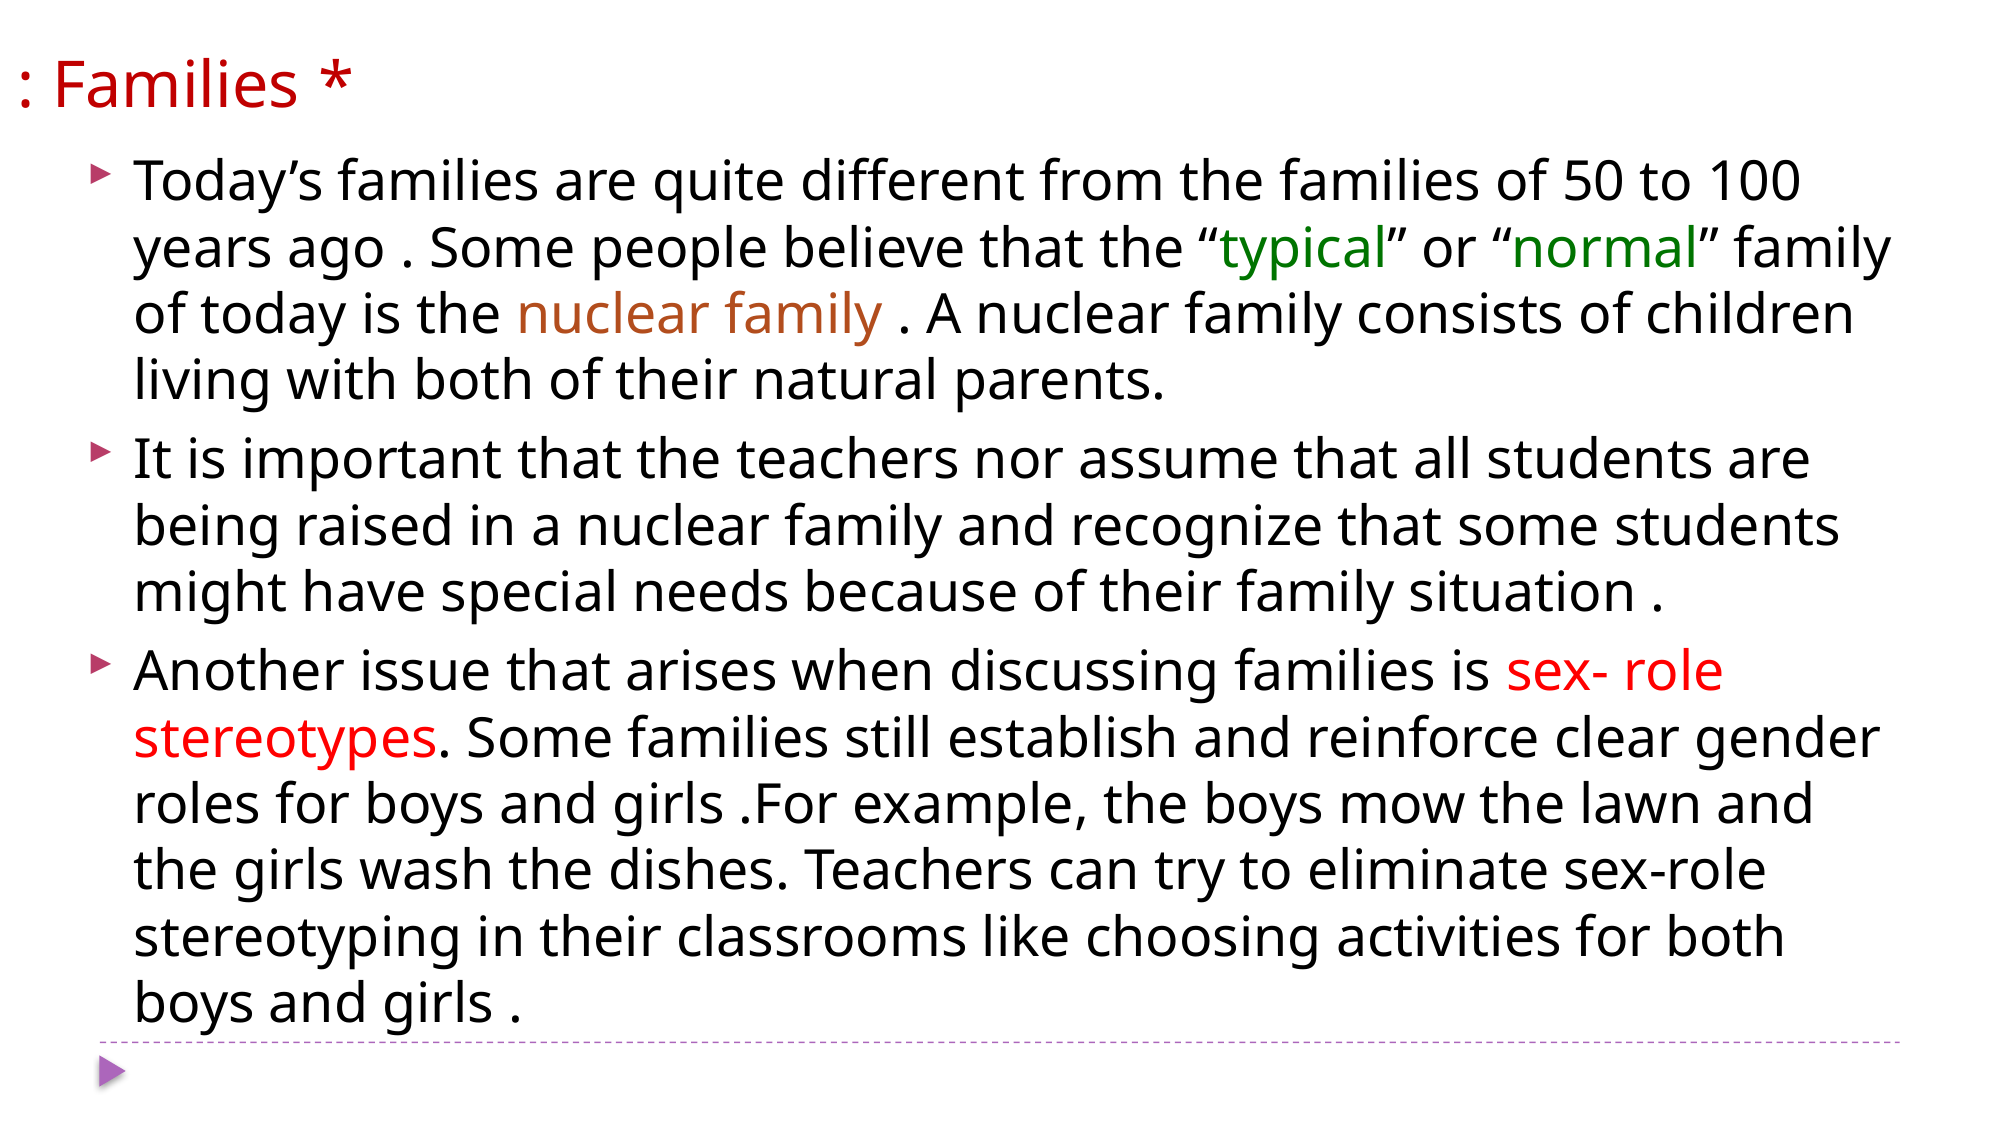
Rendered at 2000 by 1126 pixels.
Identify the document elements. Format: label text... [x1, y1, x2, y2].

title * Families : [0, 30, 737, 129]
list Today’s families are quite different from the families of 50 to 100 years ago . Some people believe that the “typical” or “normal” family of today is the nuclear family . A nuclear family consists of children living with both of their natural parents. It is important that the teachers nor assume that all students are being raised in a nuclear family and recognize that some students might have special needs because of their family situation . Another issue that arises when discussing families is sex- role stereotypes. Some families still establish and reinforce clear gender roles for boys and girls .For example, the boys mow the lawn and the girls wash the dishes. Teachers can try to eliminate sex-role stereotyping in their classrooms like choosing activities for both boys and girls . [70, 137, 1929, 1059]
